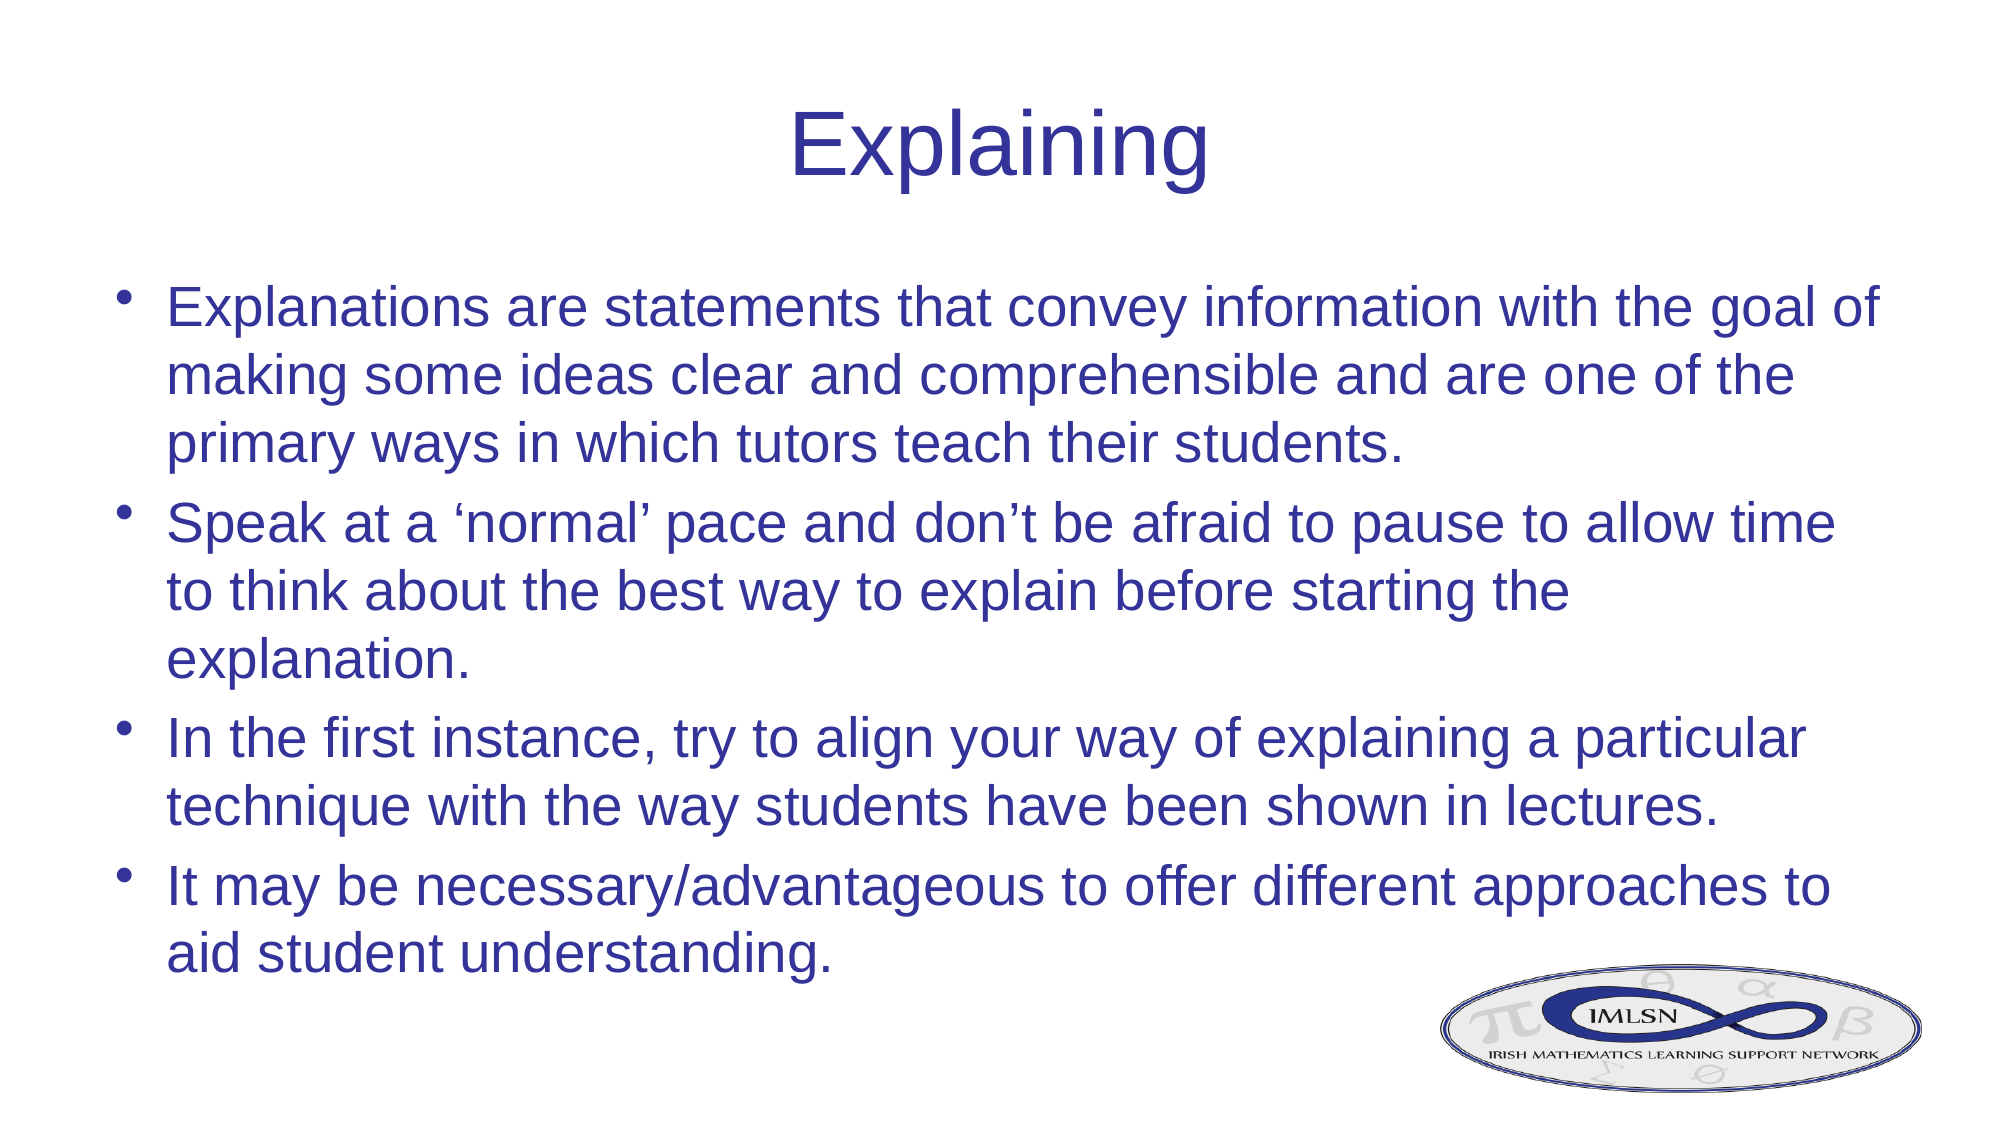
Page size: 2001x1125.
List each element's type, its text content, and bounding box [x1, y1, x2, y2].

list Explanations are statements that convey information with the goal of making some ideas clear and comprehensible and are one of the primary ways in which tutors teach their students. Speak at a ‘normal’ pace and don’t be afraid to pause to allow time to think about the best way to explain before starting the explanation. In the first instance, try to align your way of explaining a particular technique with the way students have been shown in lectures. It may be necessary/advantageous to offer different approaches to aid student understanding. [99, 262, 1900, 1005]
picture [1440, 964, 1922, 1093]
title Explaining [99, 45, 1900, 233]
